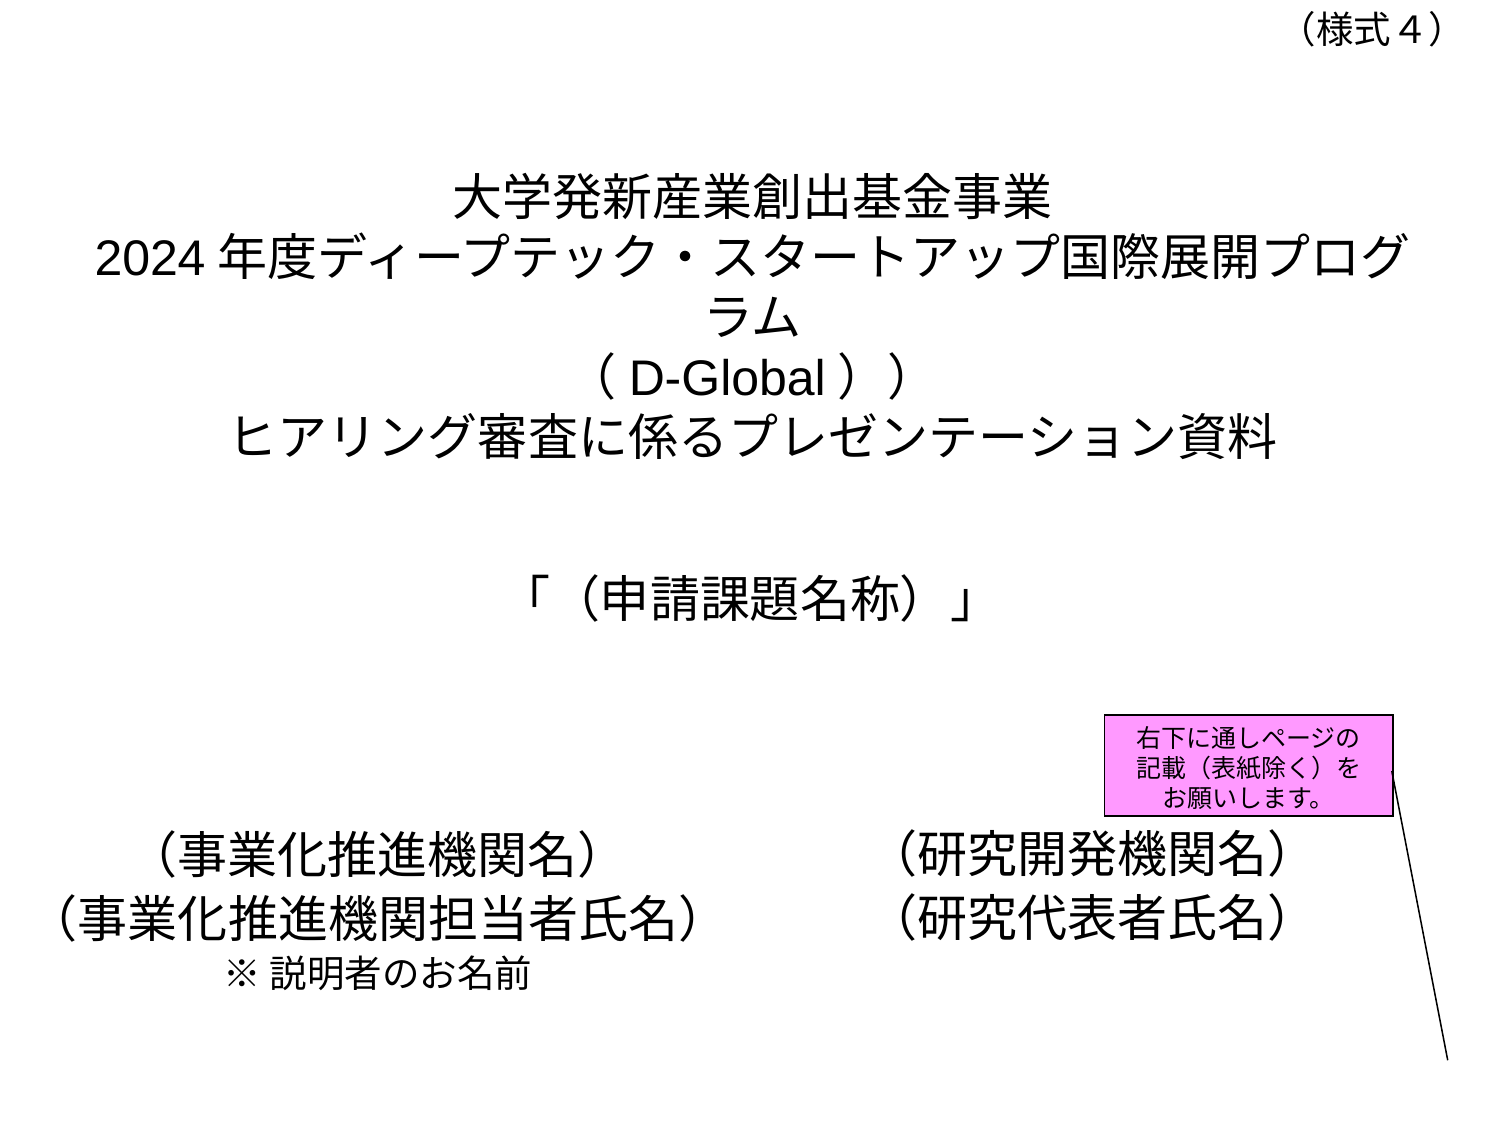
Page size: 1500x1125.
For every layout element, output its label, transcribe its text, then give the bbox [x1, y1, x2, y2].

subtitle （事業化推進機関名） （事業化推進機関担当者氏名） ※説明者のお名前 [0, 822, 761, 1047]
text_box （研究開発機関名） （研究代表者氏名） [761, 822, 1424, 1071]
text_box 「（申請課題名称）」 [395, 567, 1105, 650]
title 大学発新産業創出基金事業 2024年度ディープテック・スタートアップ国際展開プログラム （D-Global）） ヒアリング審査に係るプレゼンテーション資料 [73, 149, 1432, 481]
text_box （様式４） [1257, 3, 1488, 52]
text_box 右下に通しページの 記載（表紙除く）を お願いします。 [1104, 715, 1402, 822]
